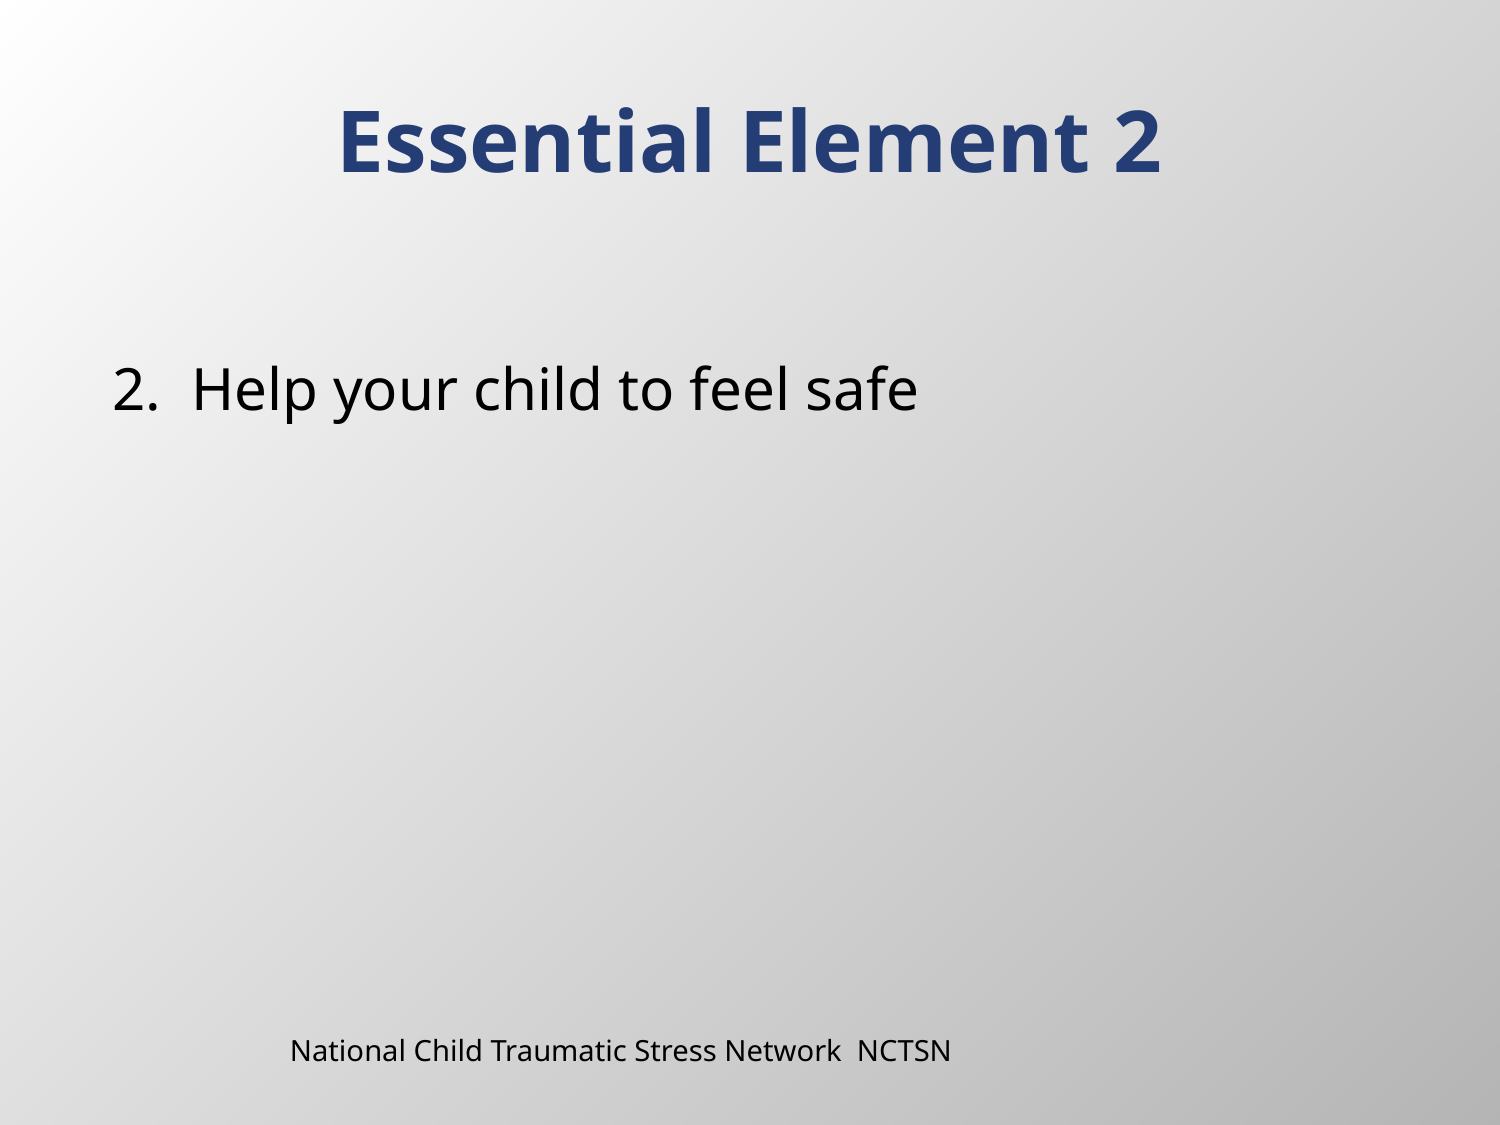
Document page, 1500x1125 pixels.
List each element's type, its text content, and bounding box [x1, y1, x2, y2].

text_box National Child Traumatic Stress Network NCTSN [274, 1024, 1100, 1075]
list 2. Help your child to feel safe [75, 262, 1425, 1035]
title Essential Element 2 [75, 45, 1425, 233]
